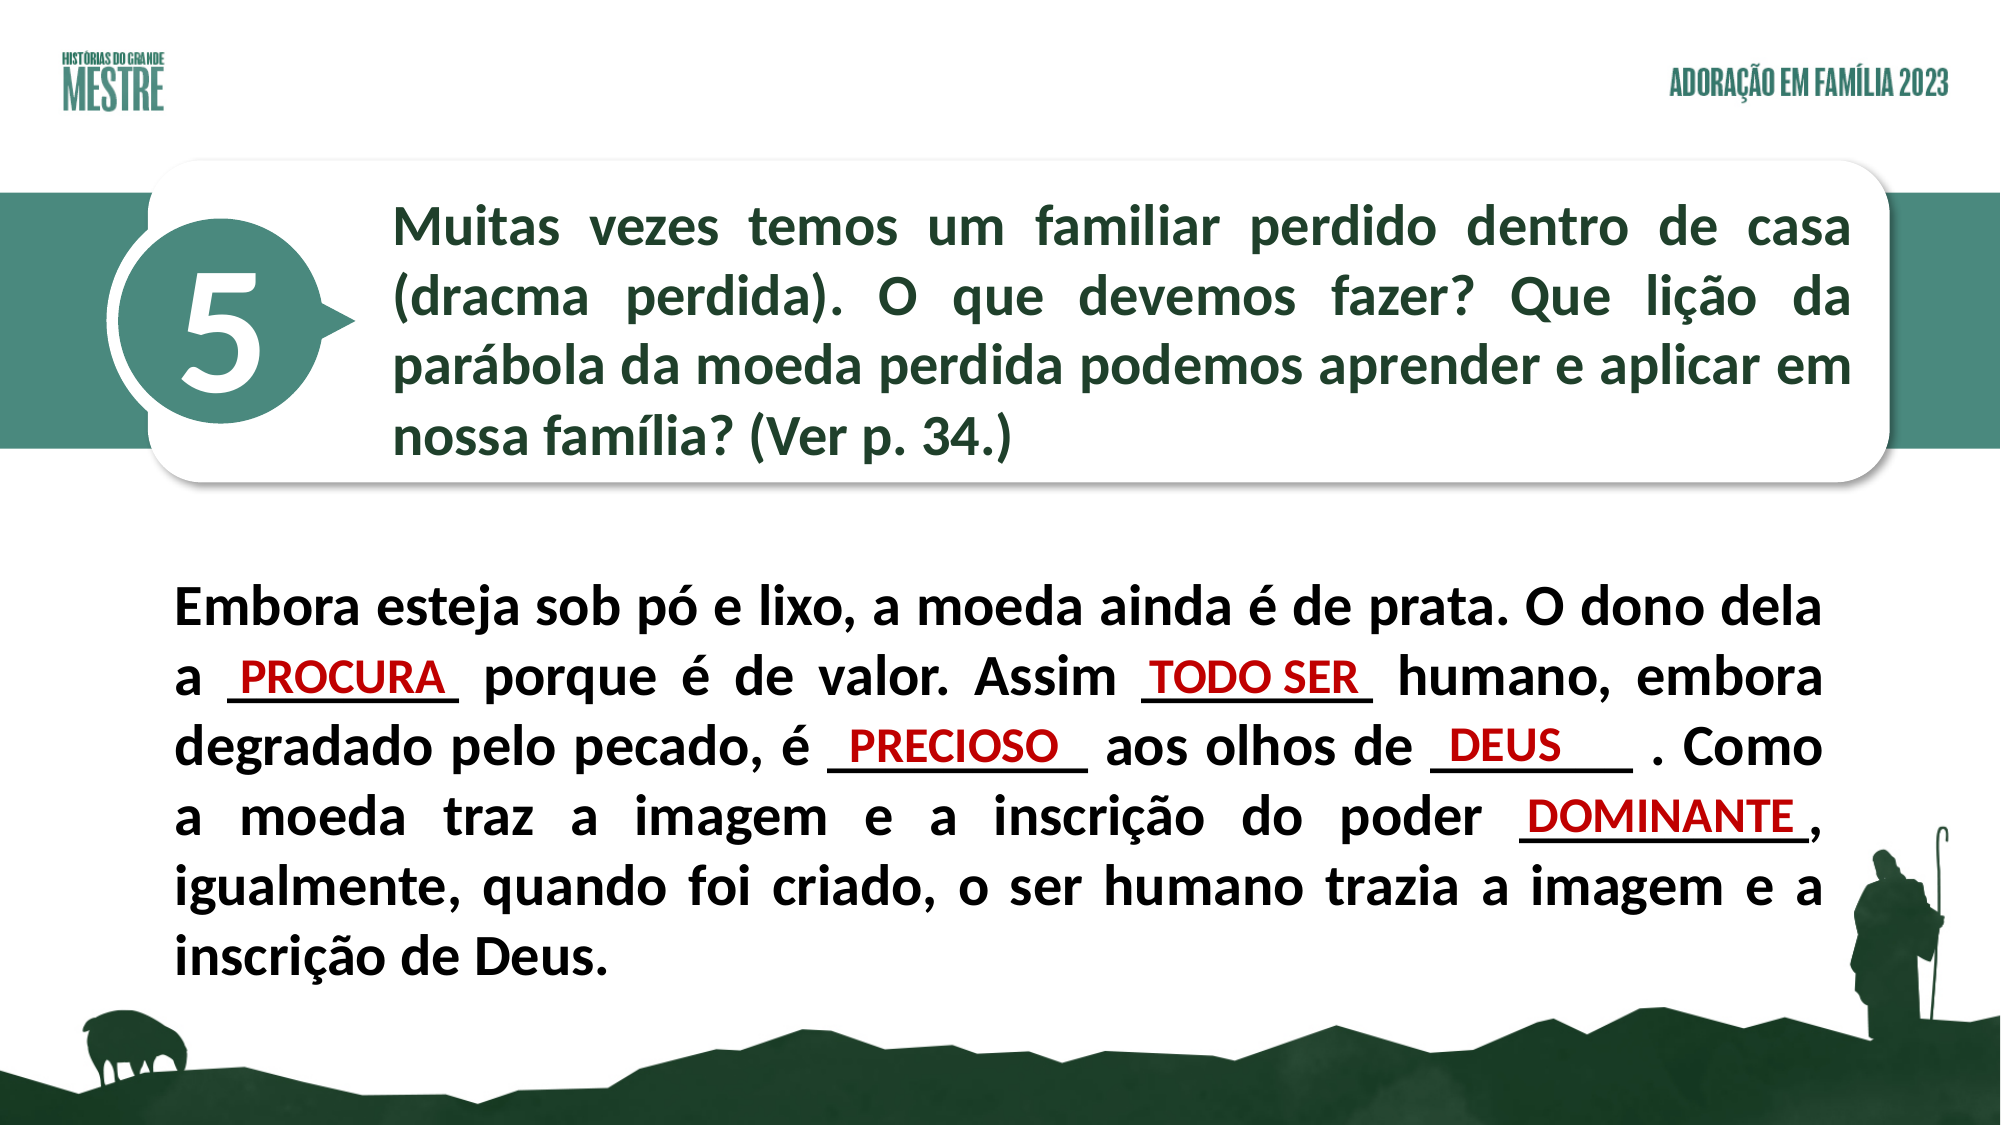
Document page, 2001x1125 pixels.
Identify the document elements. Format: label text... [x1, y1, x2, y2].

text_box DOMINANTE [1512, 774, 1840, 850]
picture [0, 0, 2001, 1125]
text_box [0, 160, 2000, 483]
text_box Embora esteja sob pó e lixo, a moeda ainda é de prata. O dono dela a ________ porque é de valor. Assim ________ humano, embora degradado pelo pecado, é _________ aos olhos de _______ . Como a moeda traz a imagem e a inscrição do poder __________, igualmente, quando foi criado, o ser humano trazia a imagem e a inscrição de Deus. [160, 560, 1840, 995]
text_box TODO SER [1135, 636, 1435, 712]
text_box DEUS [1434, 704, 1592, 779]
text_box PRECIOSO [835, 704, 1099, 780]
text_box PROCURA [225, 635, 489, 711]
